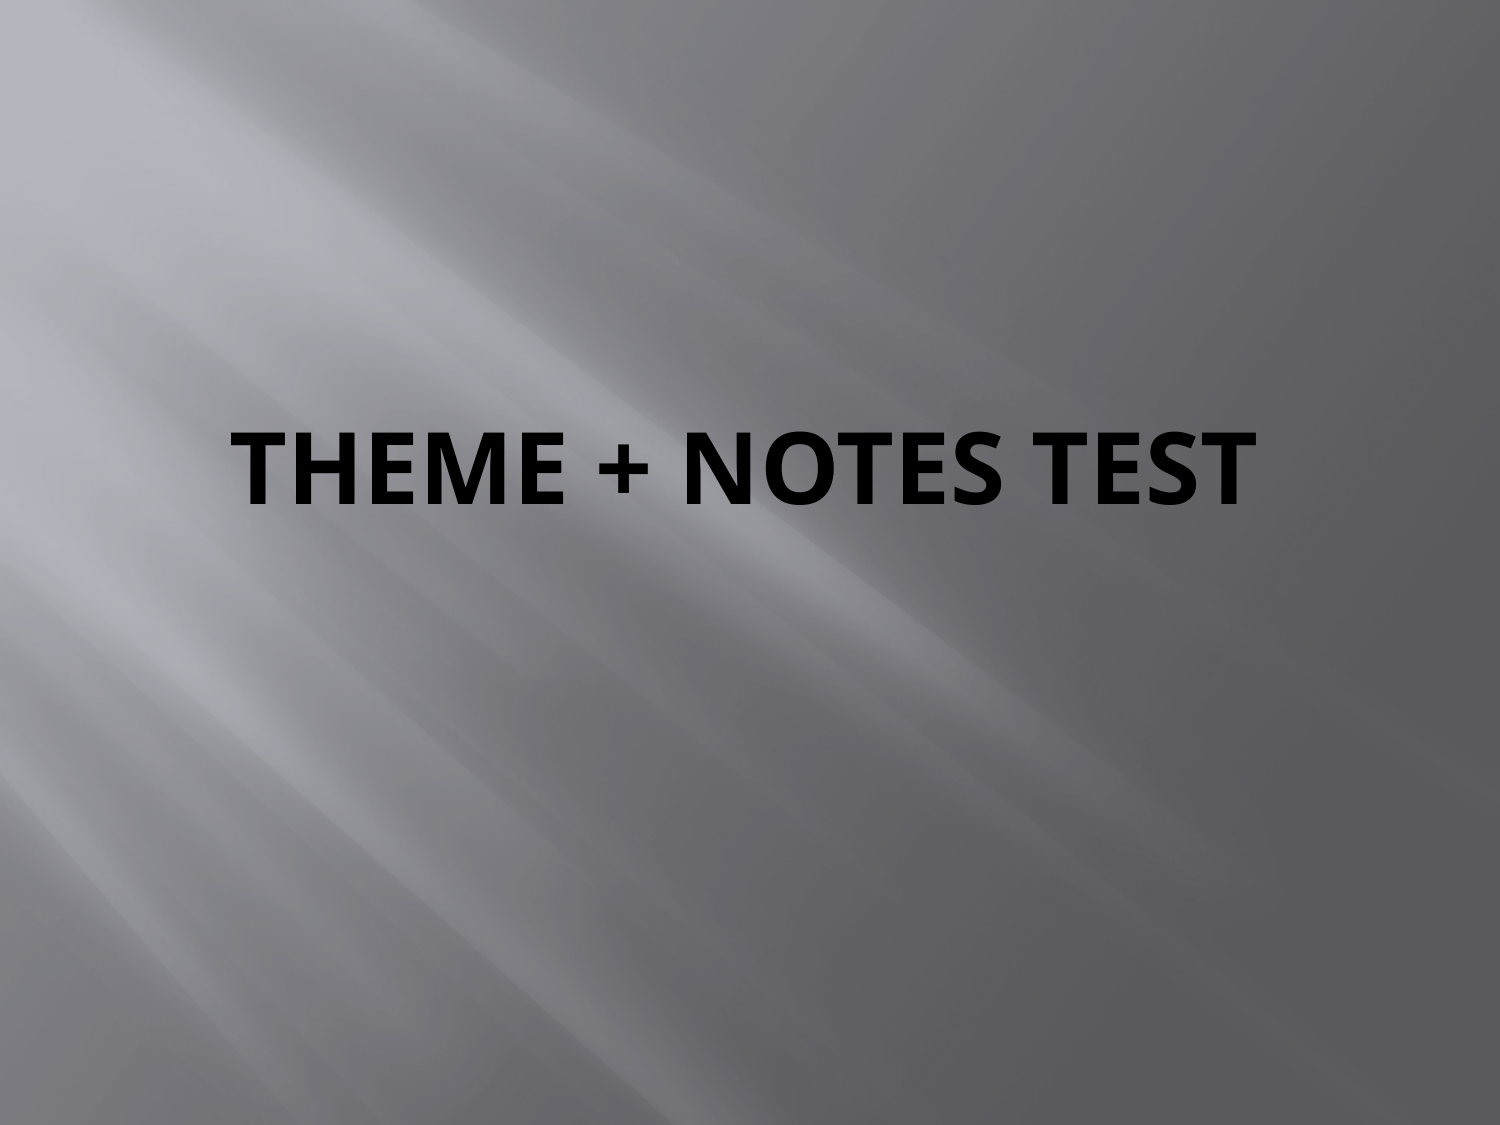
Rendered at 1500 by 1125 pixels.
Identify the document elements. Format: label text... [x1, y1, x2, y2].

title Theme + Notes Test [69, 224, 1420, 525]
